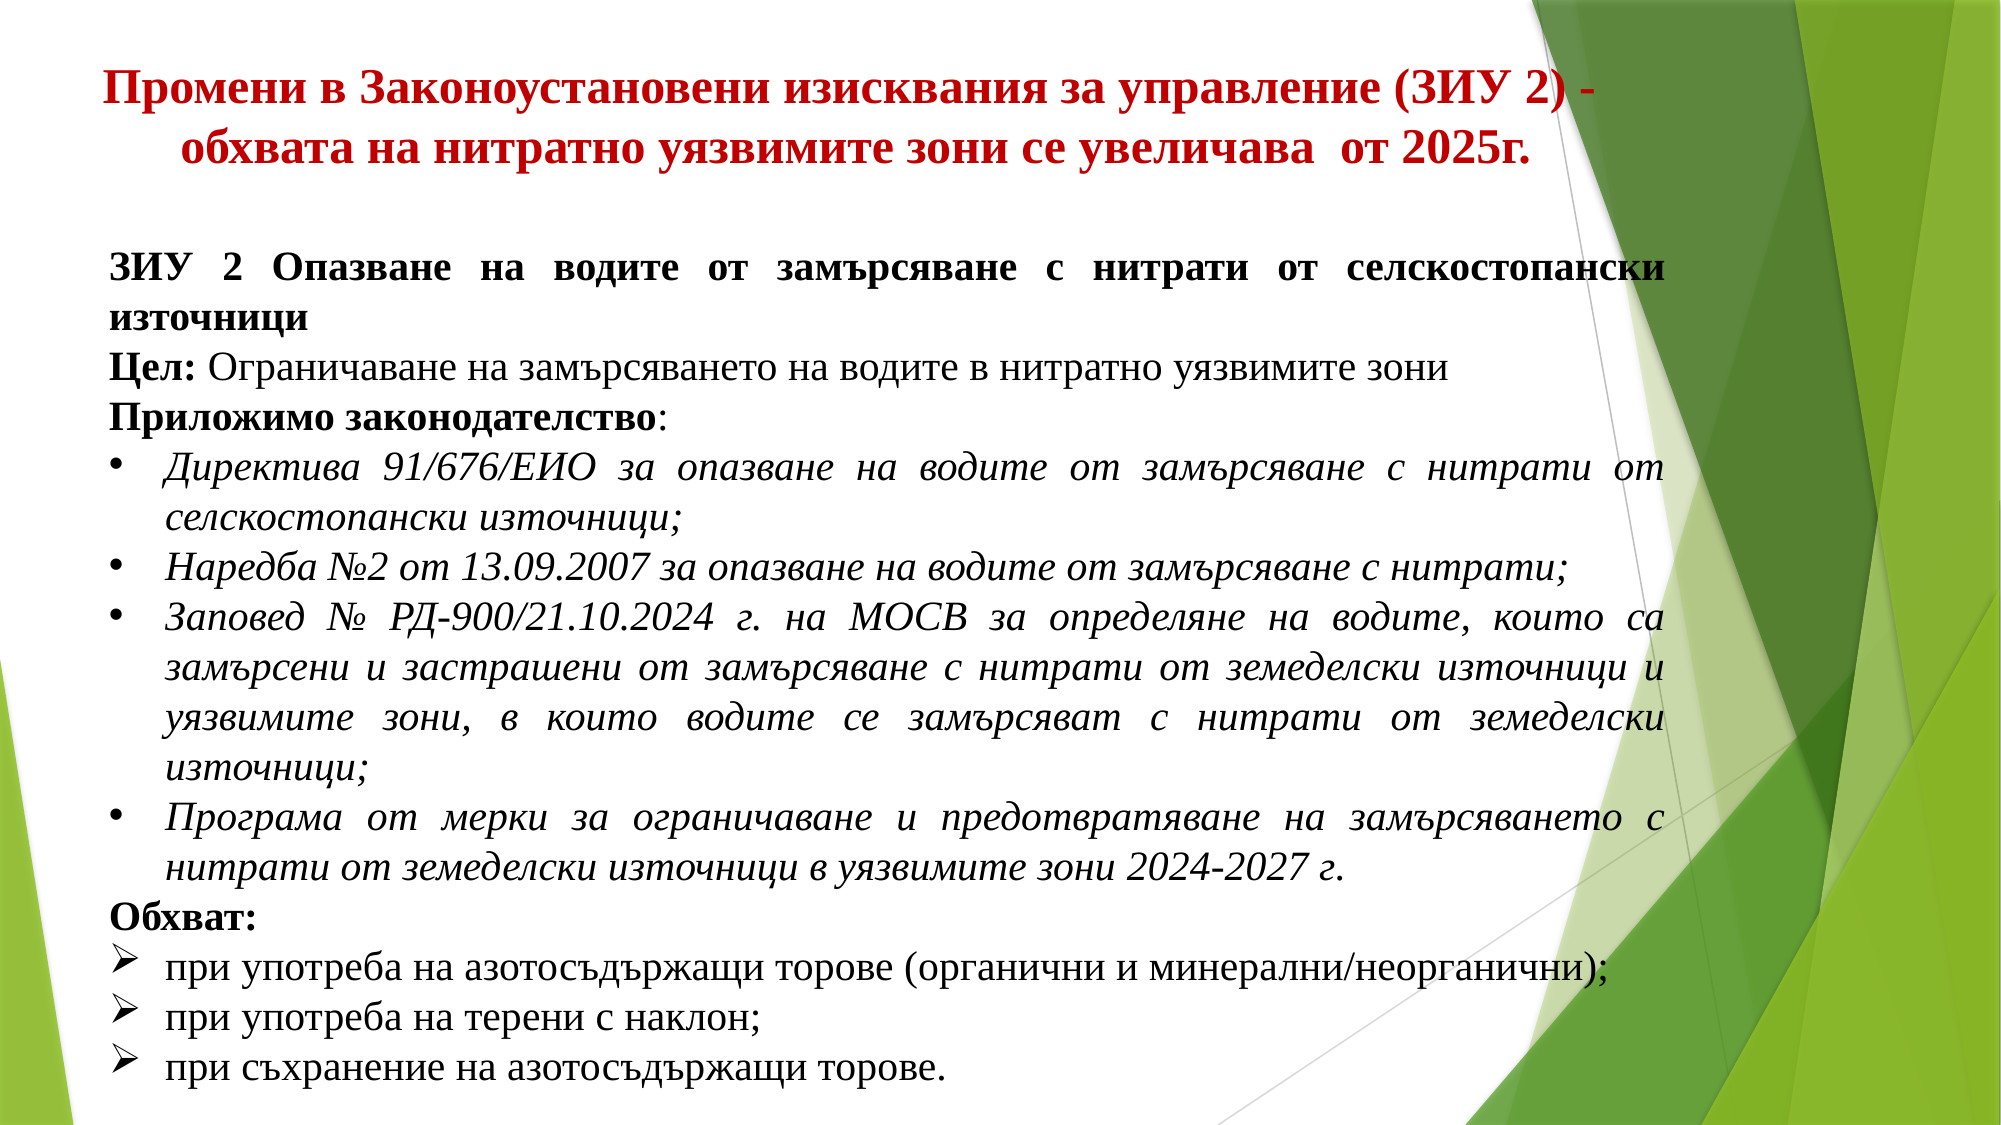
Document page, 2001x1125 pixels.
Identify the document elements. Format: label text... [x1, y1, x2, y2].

text_box ЗИУ 2 Опазване на водите от замърсяване с нитрати от селскостопански източници Цел: Ограничаване на замърсяването на водите в нитратно уязвимите зони Приложимо законодателство: Директива 91/676/ЕИО за опазване на водите от замърсяване с нитрати от селскостопански източници; Наредба №2 от 13.09.2007 за опазване на водите от замърсяване с нитрати; Заповед № РД-900/21.10.2024 г. на МОСВ за определяне на водите, които са замърсени и застрашени от замърсяване с нитрати от земеделски източници и уязвимите зони, в които водите се замърсяват с нитрати от земеделски източници; Програма от мерки за ограничаване и предотвратяване на замърсяването с нитрати от земеделски източници в уязвимите зони 2024-2027 г. Обхват: при употреба на азотосъдържащи торове (органични и минерални/неорганични); при употреба на терени с наклон; при съхранение на азотосъдържащи торове. [94, 231, 1681, 1097]
text_box Промени в Законоустановени изисквания за управление (ЗИУ 2) - обхвата на нитратно уязвимите зони се увеличава от 2025г. [57, 46, 1655, 181]
